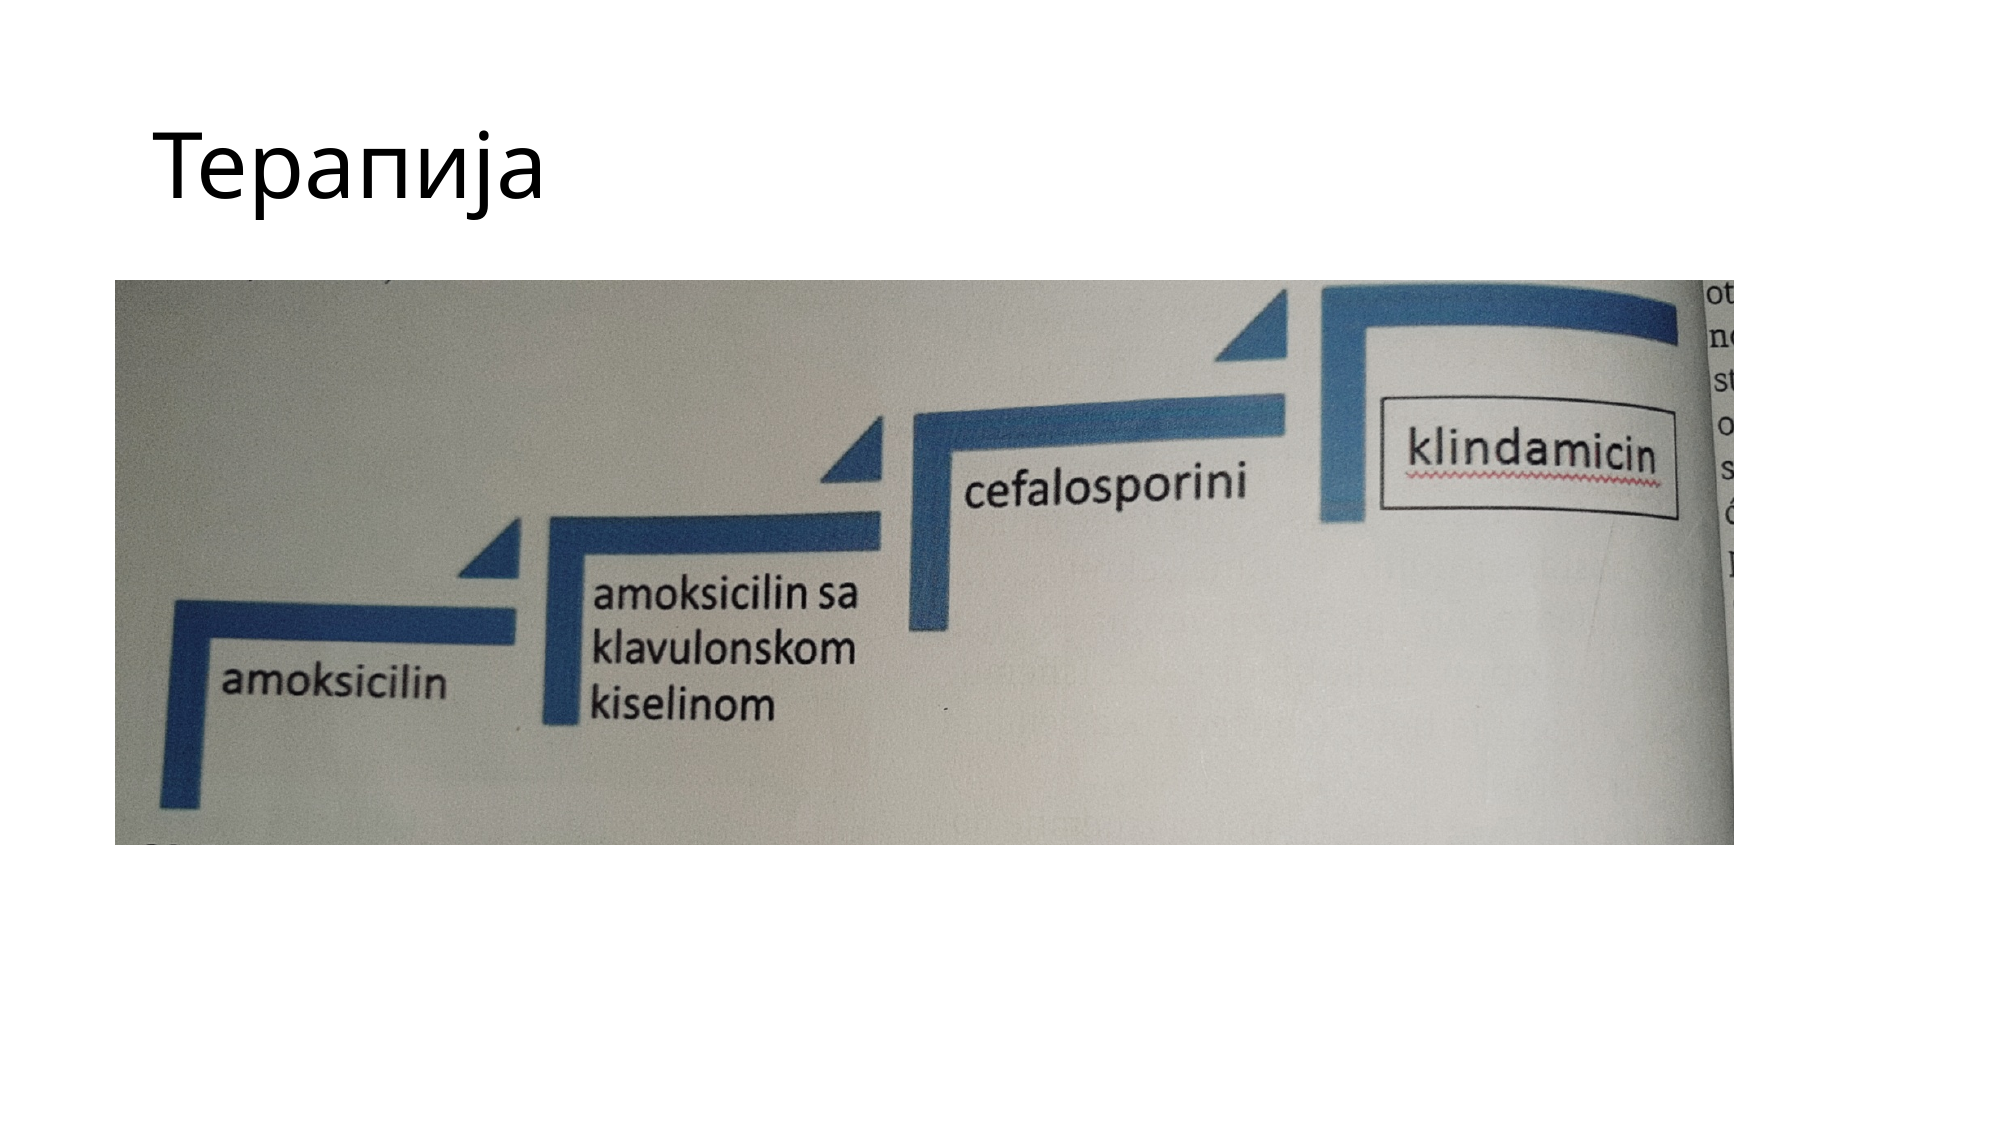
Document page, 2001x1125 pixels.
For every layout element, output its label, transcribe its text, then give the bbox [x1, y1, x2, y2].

title Терапија [137, 59, 1863, 278]
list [115, 280, 1734, 845]
